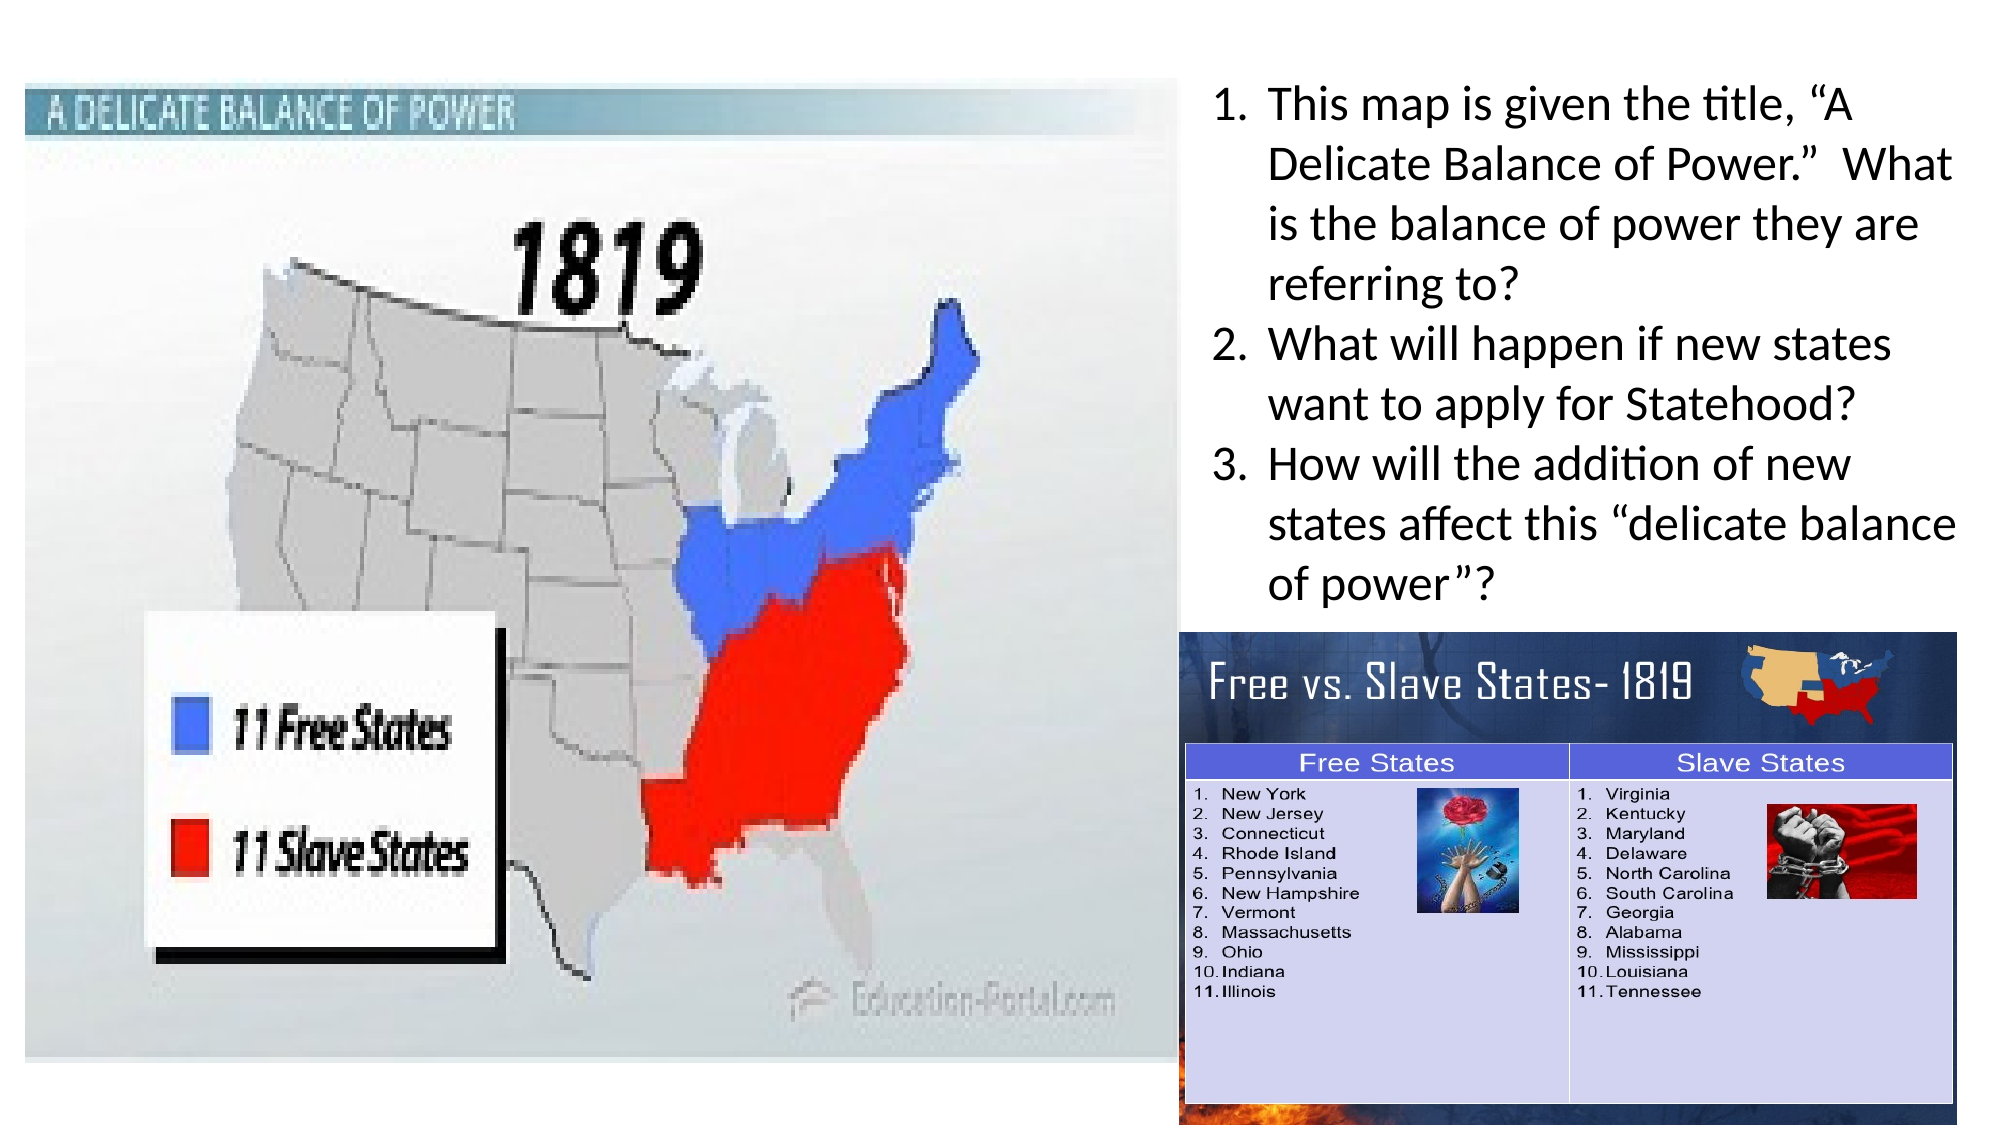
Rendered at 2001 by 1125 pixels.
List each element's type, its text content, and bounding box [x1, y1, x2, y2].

text_box This map is given the title, “A Delicate Balance of Power.” What is the balance of power they are referring to? What will happen if new states want to apply for Statehood? How will the addition of new states affect this “delicate balance of power”? [1196, 62, 1975, 663]
picture [1179, 632, 1957, 1125]
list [25, 78, 1181, 1063]
